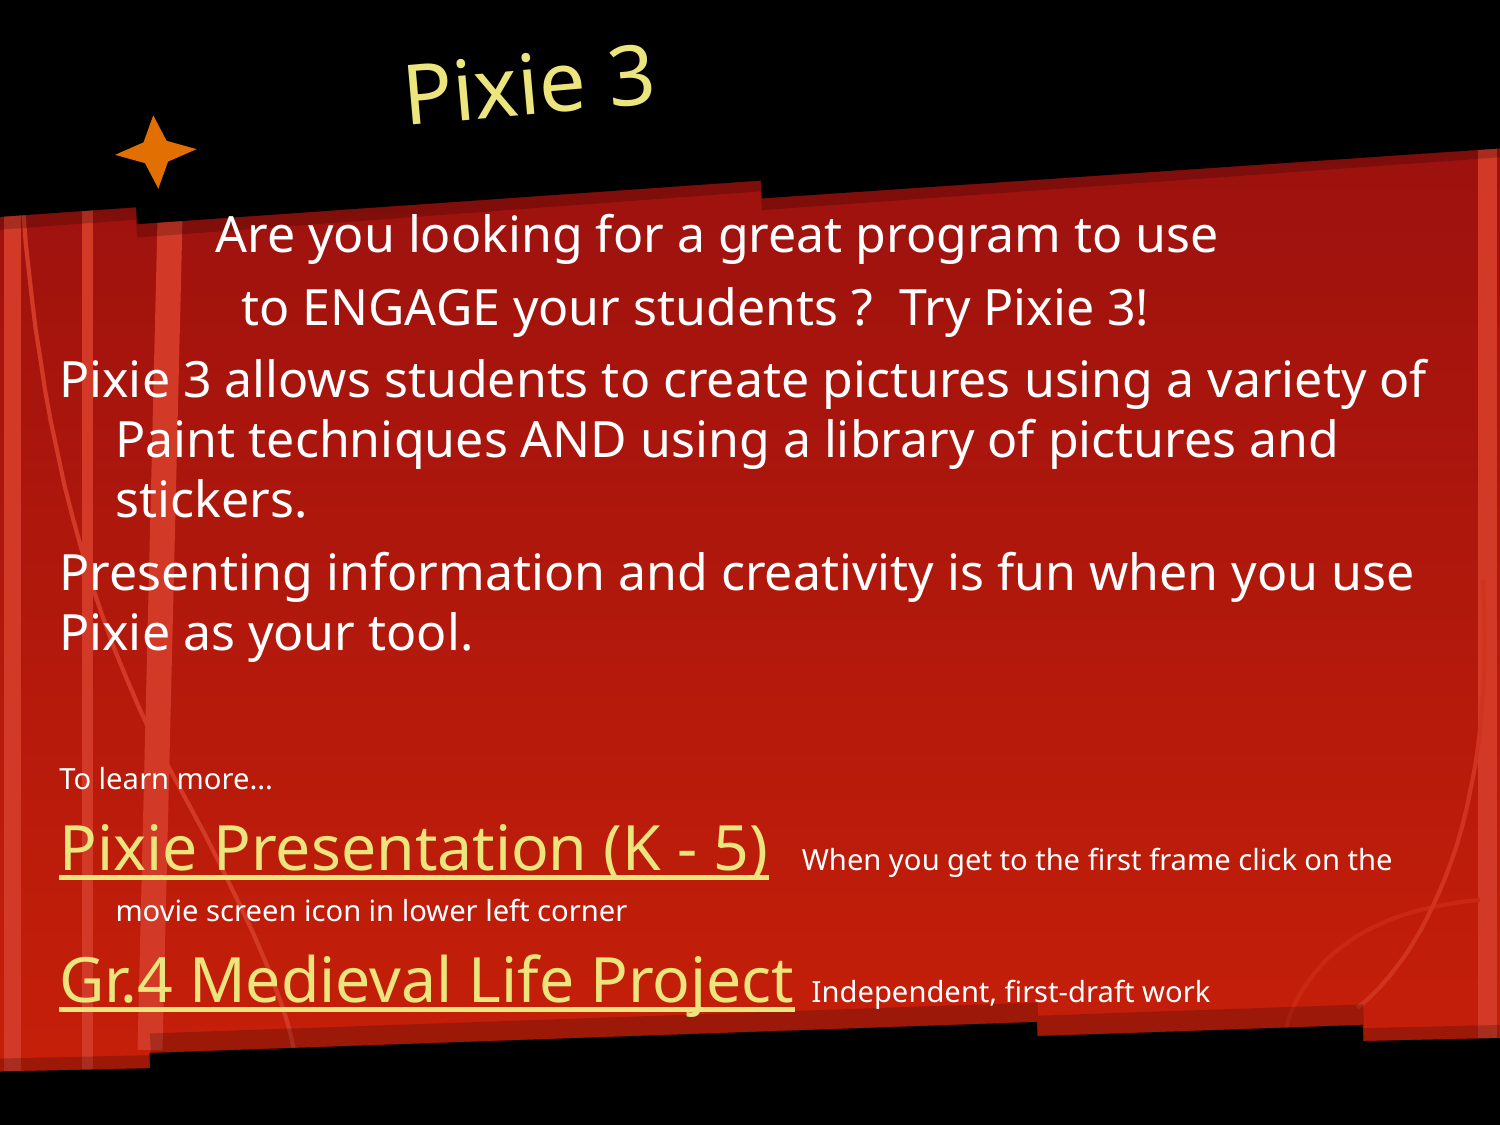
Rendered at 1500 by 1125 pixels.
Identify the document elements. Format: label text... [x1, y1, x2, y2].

list Are you looking for a great program to use to ENGAGE your students ? Try Pixie 3! Pixie 3 allows students to create pictures using a variety of Paint techniques AND using a library of pictures and stickers. Presenting information and creativity is fun when you use Pixie as your tool. To learn more... Pixie Presentation (K - 5) When you get to the first frame click on the movie screen icon in lower left corner Gr.4 Medieval Life Project Independent, first-draft work [44, 187, 1478, 1125]
title Pixie 3 [182, 0, 1500, 187]
